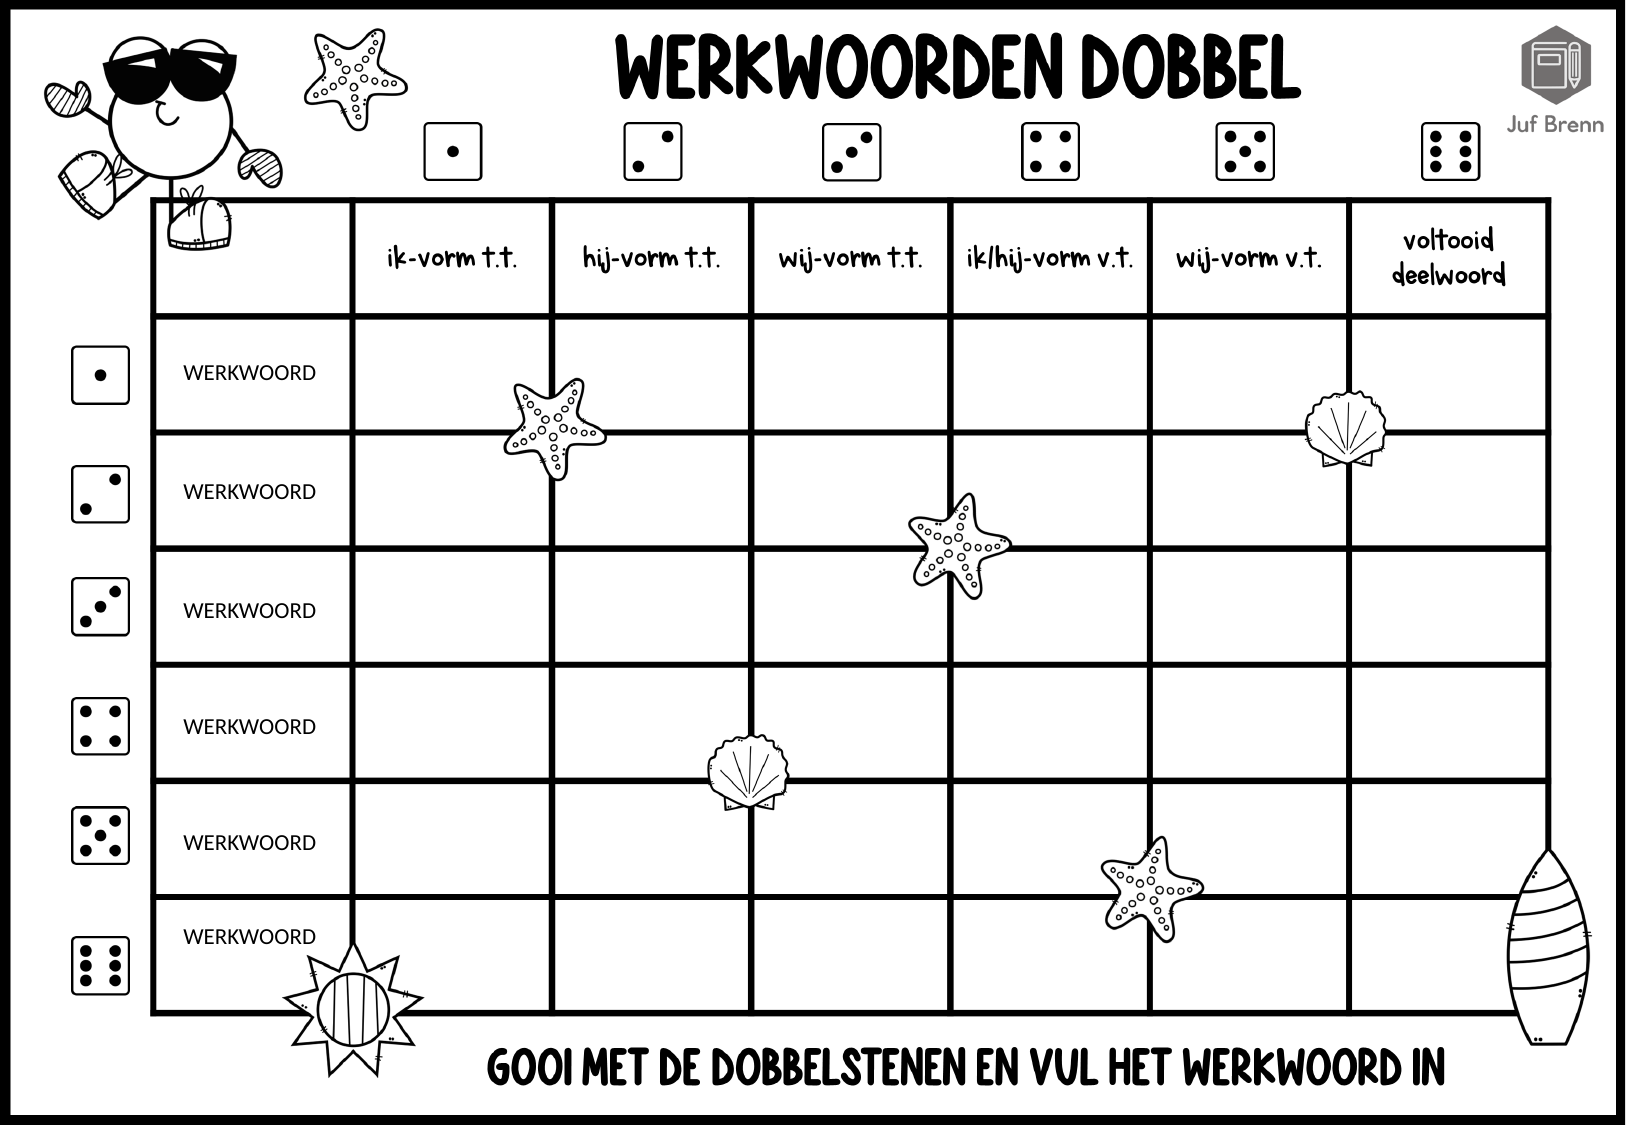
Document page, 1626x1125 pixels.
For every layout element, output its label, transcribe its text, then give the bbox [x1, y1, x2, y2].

text_box WERKWOORD [166, 588, 334, 631]
text_box WERKWOORD [166, 819, 334, 863]
text_box WERKWOORD [166, 350, 334, 393]
text_box WERKWOORD [166, 469, 334, 512]
text_box WERKWOORD [166, 704, 334, 747]
picture [0, 0, 1626, 1125]
text_box WERKWOORD [166, 914, 334, 957]
